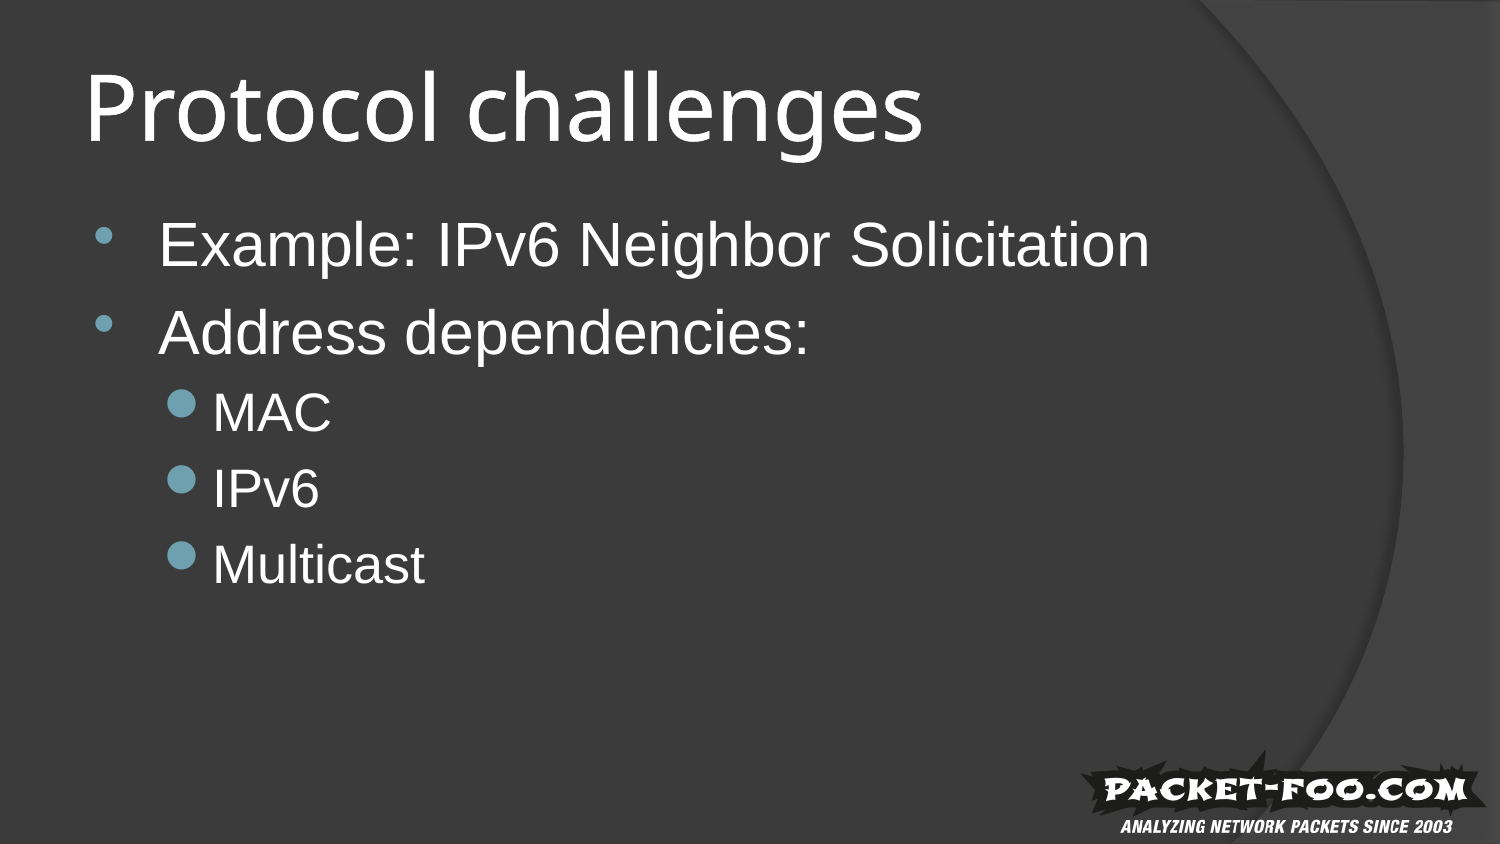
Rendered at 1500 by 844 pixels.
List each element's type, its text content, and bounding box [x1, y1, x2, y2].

title Protocol challenges [75, 33, 1300, 175]
picture [1080, 736, 1500, 843]
list Example: IPv6 Neighbor Solicitation Address dependencies: MAC IPv6 Multicast [75, 196, 1300, 754]
